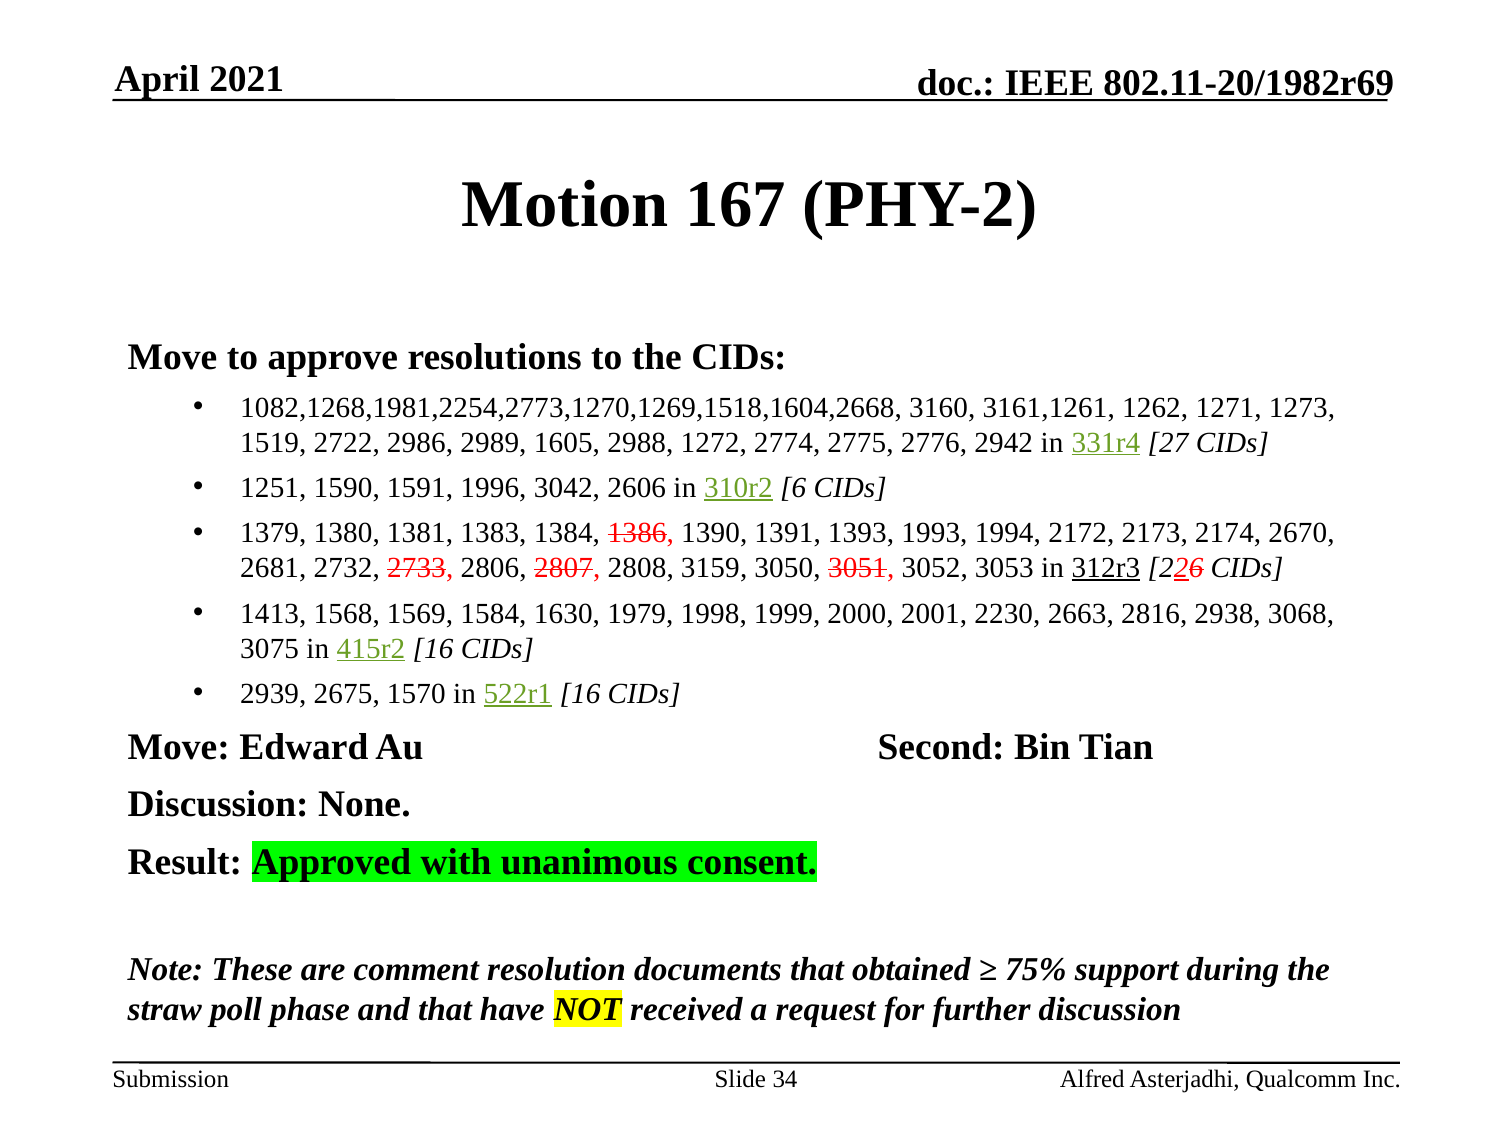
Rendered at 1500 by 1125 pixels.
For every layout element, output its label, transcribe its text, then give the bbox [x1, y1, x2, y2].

list Move to approve resolutions to the CIDs: 1082,1268,1981,2254,2773,1270,1269,1518,1604,2668, 3160, 3161,1261, 1262, 1271, 1273, 1519, 2722, 2986, 2989, 1605, 2988, 1272, 2774, 2775, 2776, 2942 in 331r4 [27 CIDs] 1251, 1590, 1591, 1996, 3042, 2606 in 310r2 [6 CIDs] 1379, 1380, 1381, 1383, 1384, 1386, 1390, 1391, 1393, 1993, 1994, 2172, 2173, 2174, 2670, 2681, 2732, 2733, 2806, 2807, 2808, 3159, 3050, 3051, 3052, 3053 in 312r3 [226 CIDs] 1413, 1568, 1569, 1584, 1630, 1979, 1998, 1999, 2000, 2001, 2230, 2663, 2816, 2938, 3068, 3075 in 415r2 [16 CIDs] 2939, 2675, 1570 in 522r1 [16 CIDs] Move: Edward Au Second: Bin Tian Discussion: None. Result: Approved with unanimous consent. Note: These are comment resolution documents that obtained ≥ 75% support during the straw poll phase and that have NOT received a request for further discussion [112, 324, 1388, 1000]
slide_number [114, 54, 423, 100]
title Motion 167 (PHY-2) [112, 112, 1388, 288]
slide_number Slide 34 [712, 1061, 800, 1123]
footer Alfred Asterjadhi, Qualcomm Inc. [878, 1061, 1402, 1093]
